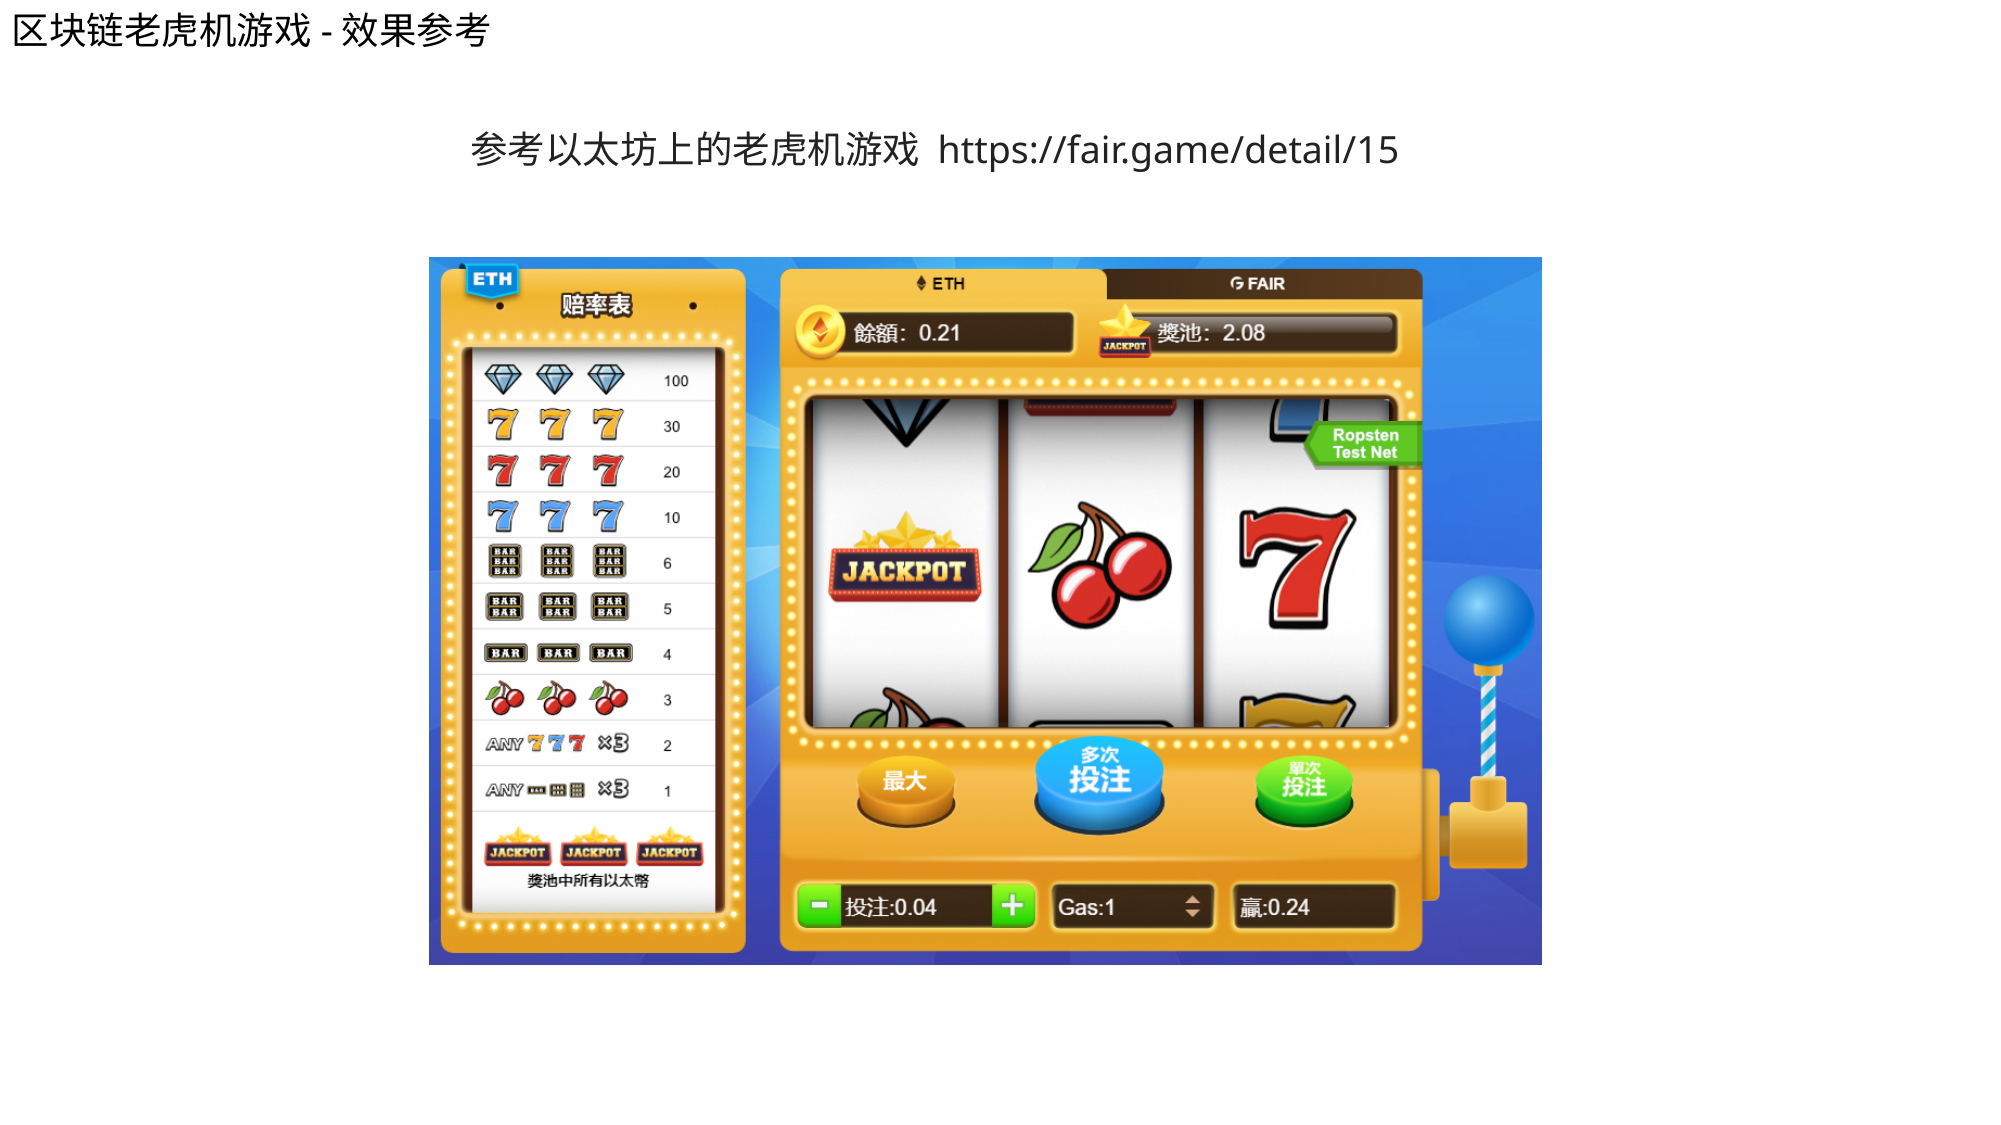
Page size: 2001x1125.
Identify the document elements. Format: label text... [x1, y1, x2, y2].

text_box 参考以太坊上的老虎机游戏 https://fair.game/detail/15 [455, 118, 1415, 179]
text_box 区块链老虎机游戏-效果参考 [0, 0, 507, 60]
picture [429, 257, 1542, 965]
